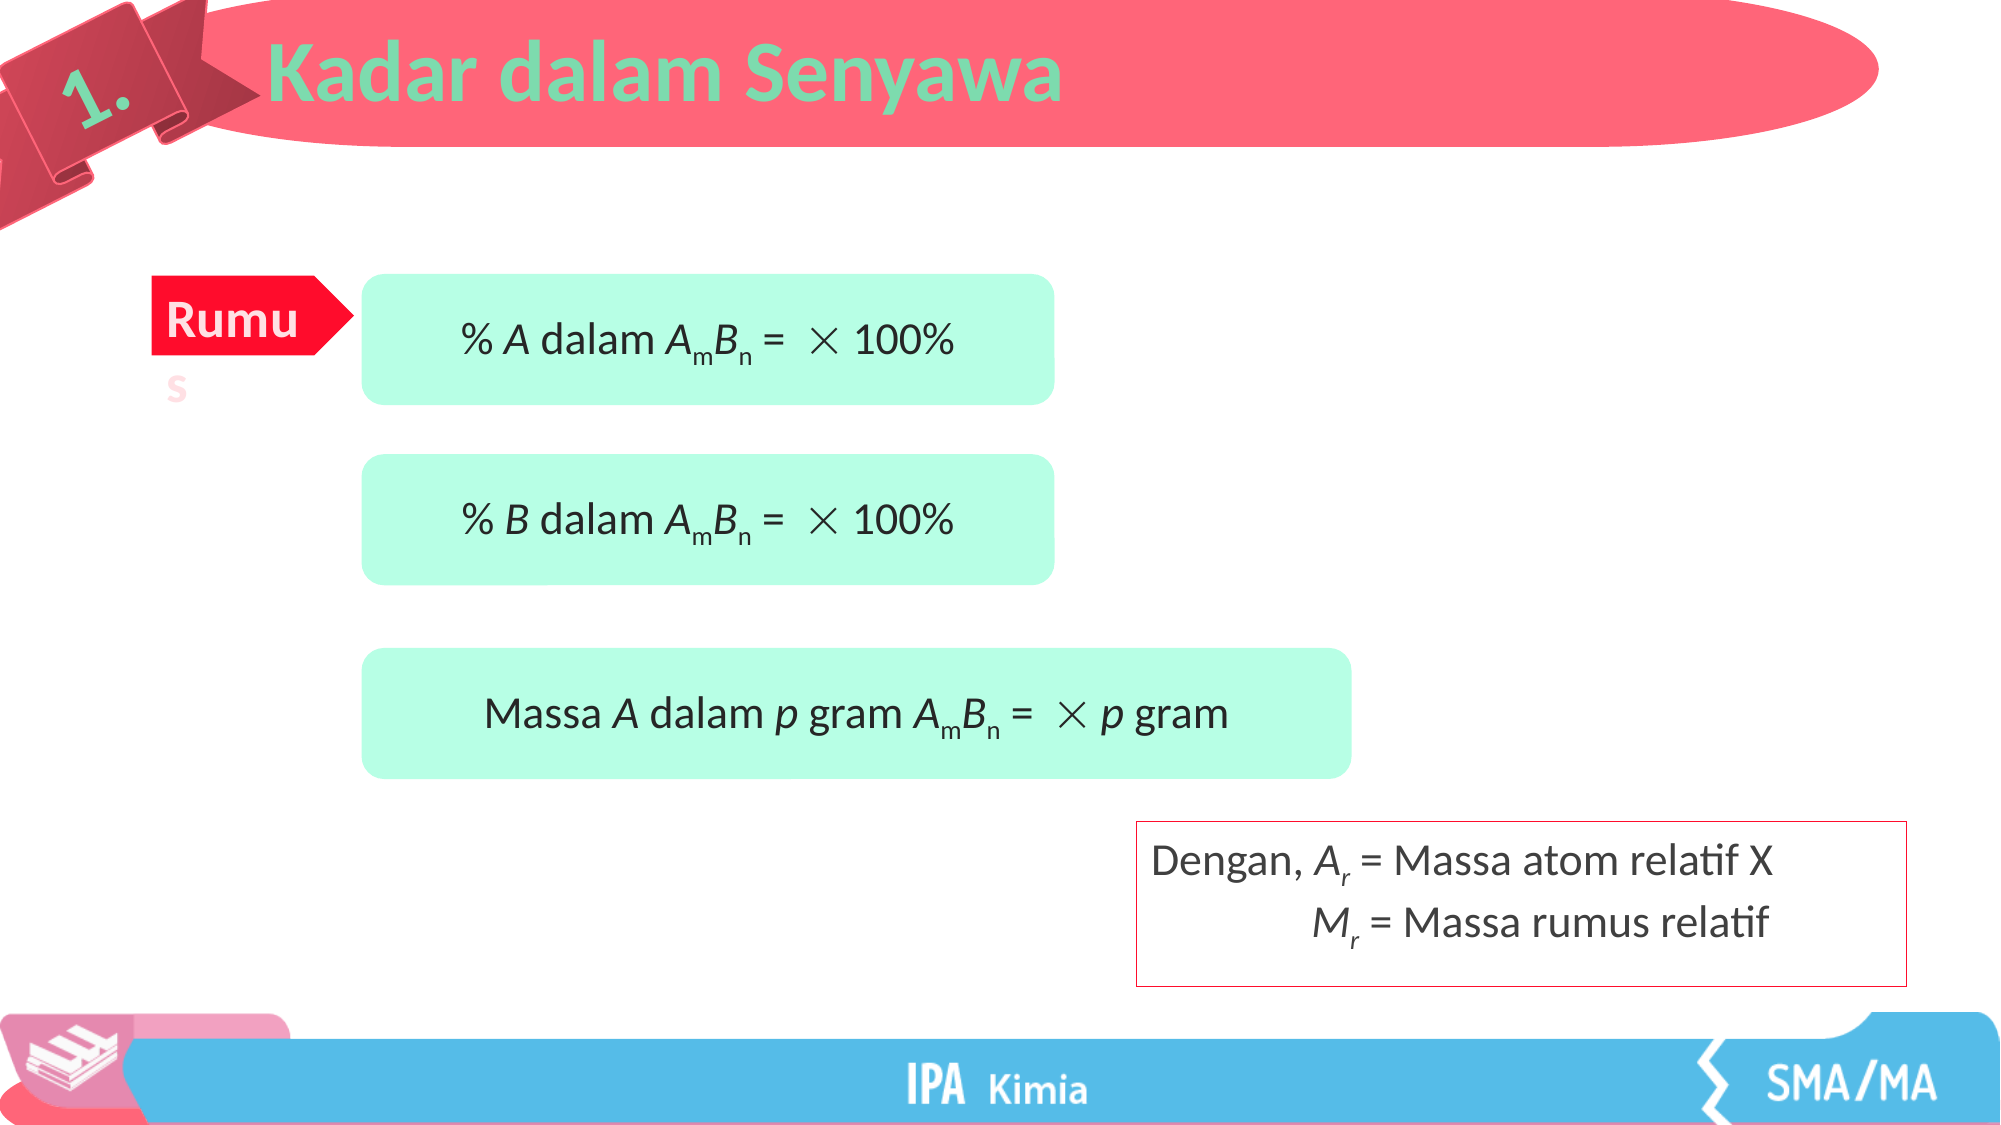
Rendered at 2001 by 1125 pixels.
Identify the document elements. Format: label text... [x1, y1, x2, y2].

text_box Rumus [151, 275, 355, 356]
list Dengan, Ar = Massa atom relatif X Mr = Massa rumus relatif [1136, 821, 1907, 987]
picture [0, 1012, 2000, 1125]
title Kadar dalam Senyawa [252, 0, 1978, 146]
text_box 1. [0, 0, 266, 231]
